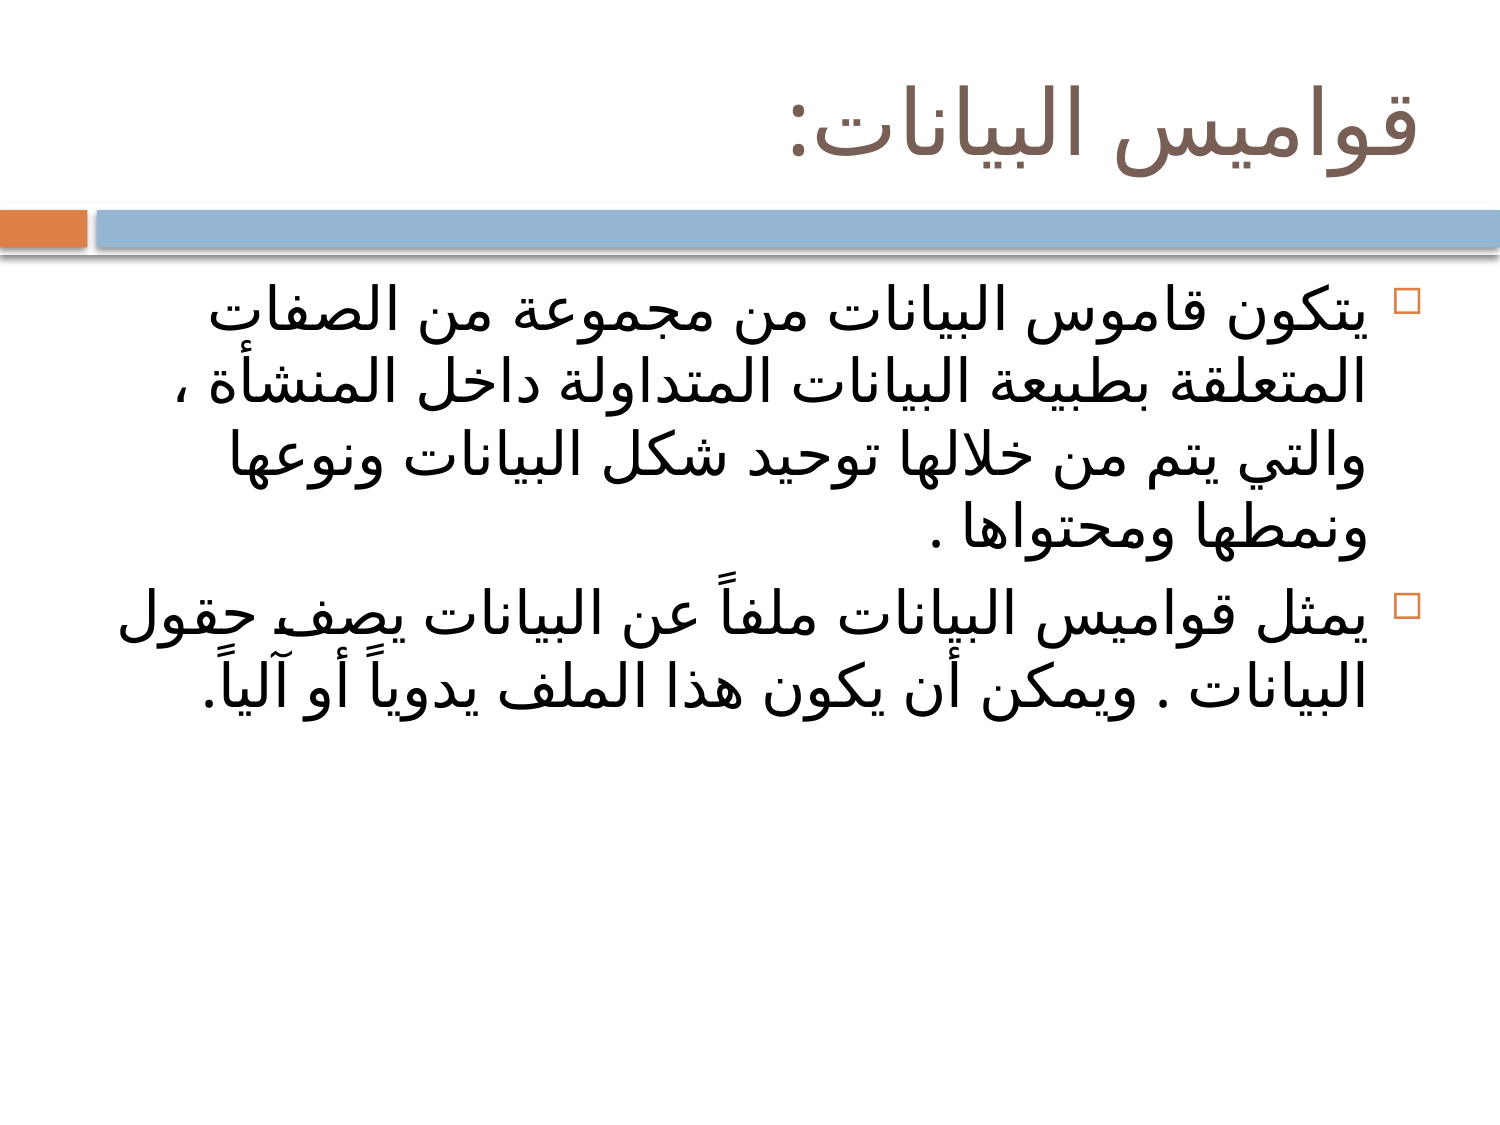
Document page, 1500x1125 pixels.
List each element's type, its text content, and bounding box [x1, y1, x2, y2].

title قواميس البيانات: [100, 37, 1438, 200]
list يتكون قاموس البيانات من مجموعة من الصفات المتعلقة بطبيعة البيانات المتداولة داخل المنشأة ، والتي يتم من خلالها توحيد شكل البيانات ونوعها ونمطها ومحتواها . يمثل قواميس البيانات ملفاً عن البيانات يصف حقول البيانات . ويمكن أن يكون هذا الملف يدوياً أو آلياً. [100, 262, 1438, 1000]
